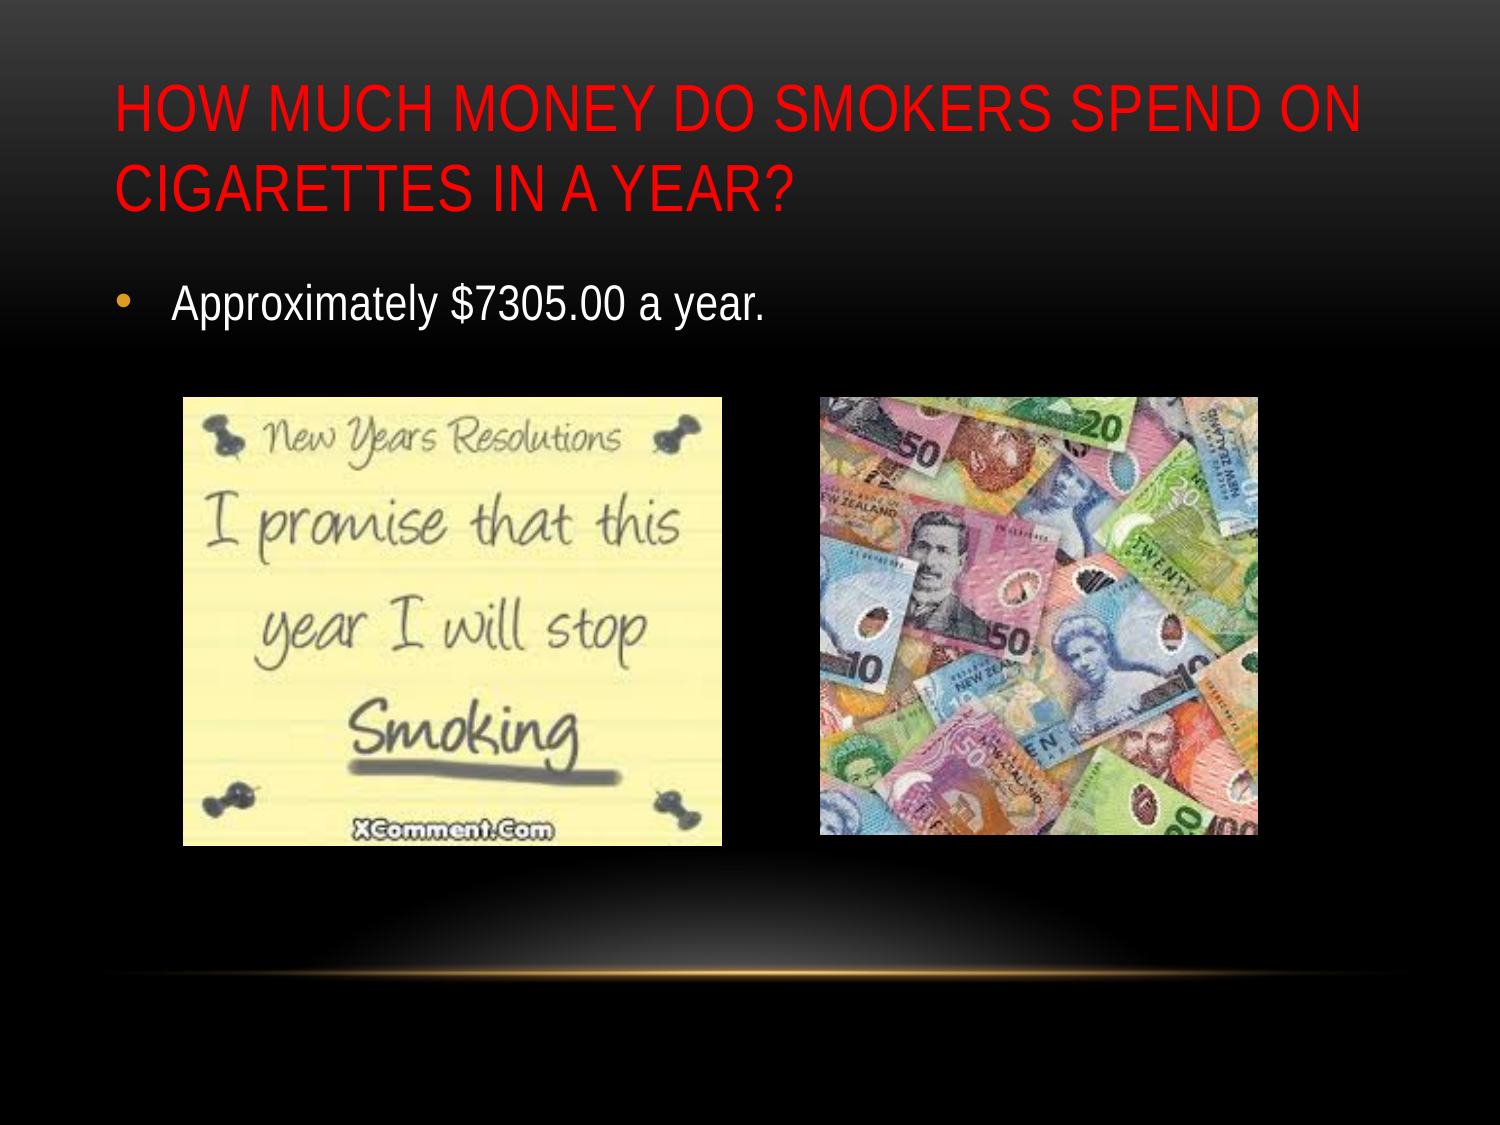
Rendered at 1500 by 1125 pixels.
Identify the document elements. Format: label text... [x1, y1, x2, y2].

picture [0, 0, 1500, 1125]
list Approximately $7305.00 a year. [99, 262, 1400, 938]
title How much money do smokers spend on cigarettes in a year? [99, 45, 1400, 233]
